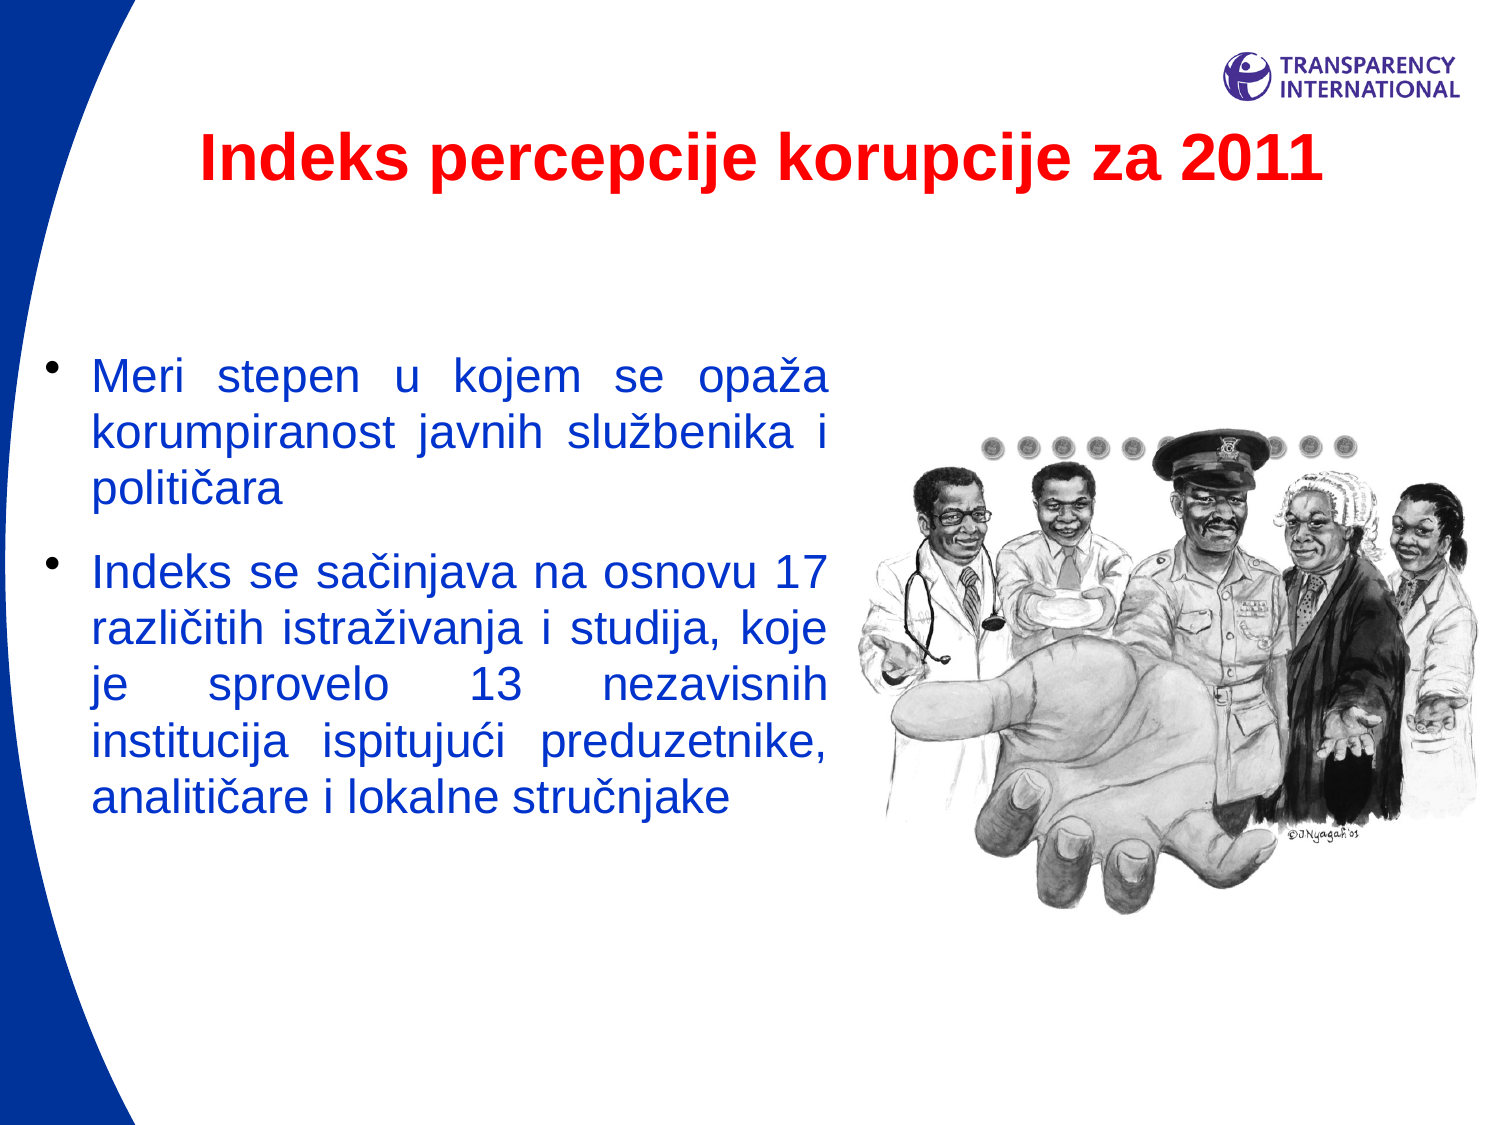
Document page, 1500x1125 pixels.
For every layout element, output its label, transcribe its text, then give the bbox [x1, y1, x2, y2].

list Meri stepen u kojem se opaža korumpiranost javnih službenika i političara Indeks se sačinjava na osnovu 17 različitih istraživanja i studija, koje je sprovelo 13 nezavisnih institucija ispitujući preduzetnike, analitičare i lokalne stručnjake [29, 337, 845, 930]
text_box Indeks percepcije korupcije za 2011 [124, 87, 1400, 213]
picture [1222, 42, 1464, 103]
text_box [849, 125, 1500, 926]
